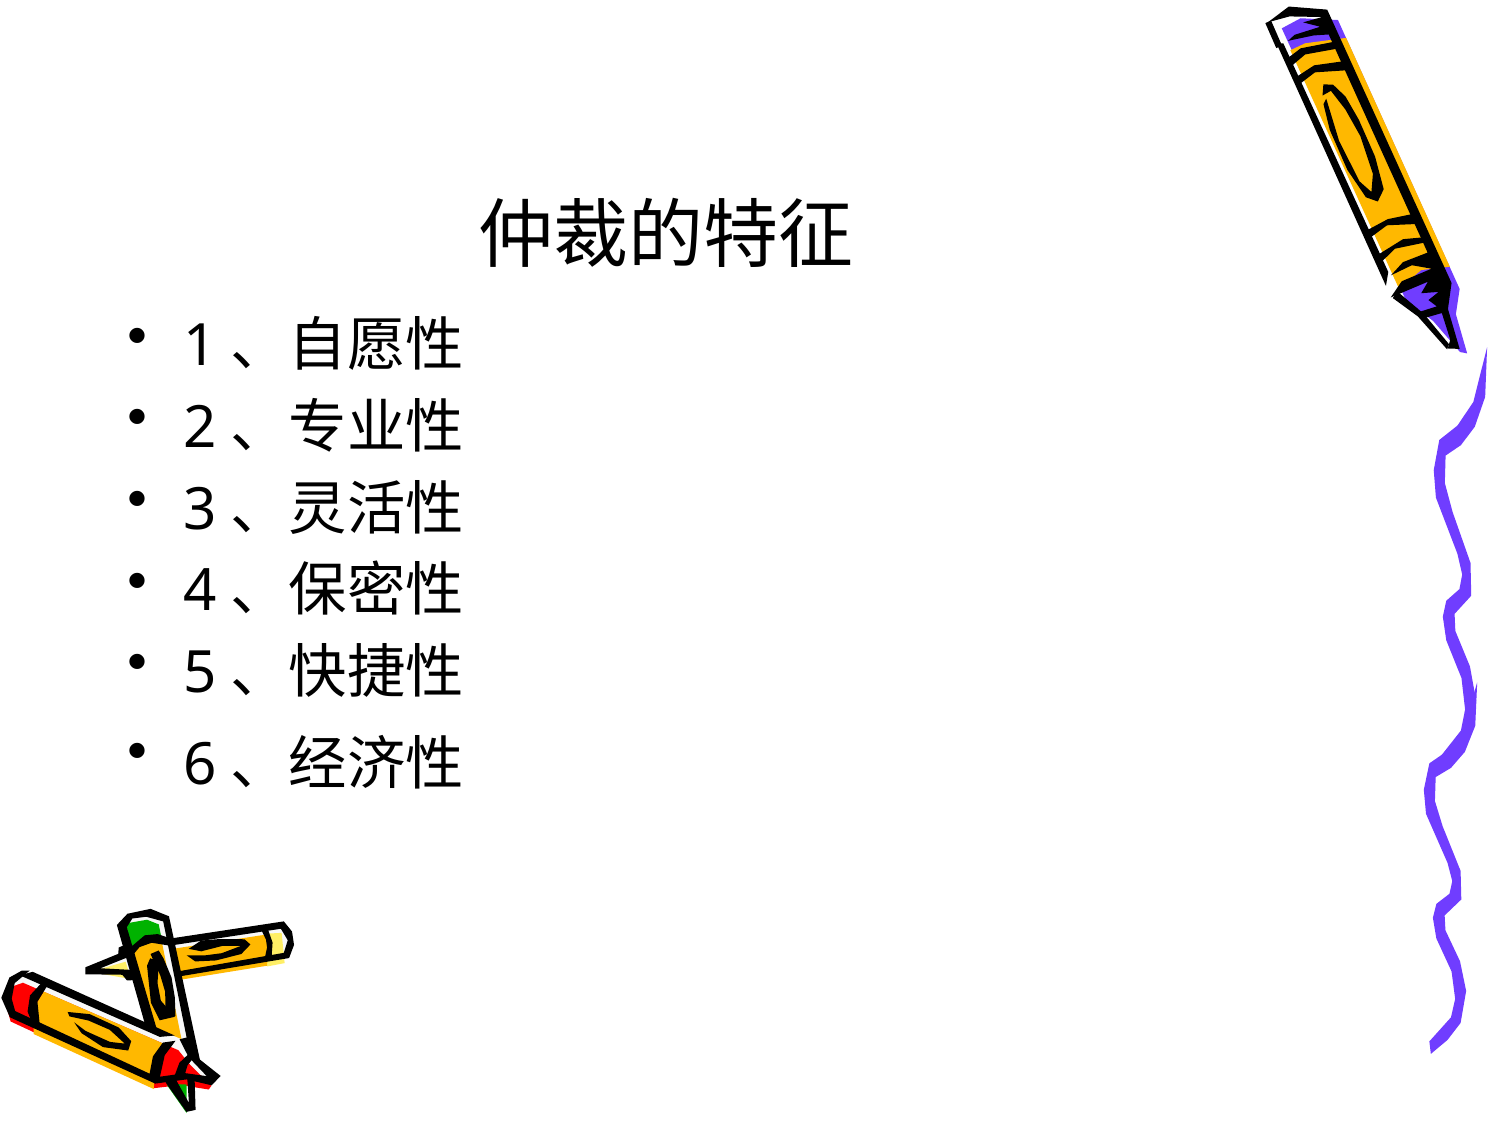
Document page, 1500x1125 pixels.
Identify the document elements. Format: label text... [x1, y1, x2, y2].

title 仲裁的特征 [112, 24, 1240, 288]
list 1、自愿性 2、专业性 3、灵活性 4、保密性 5、快捷性 6、经济性 [112, 299, 1376, 901]
